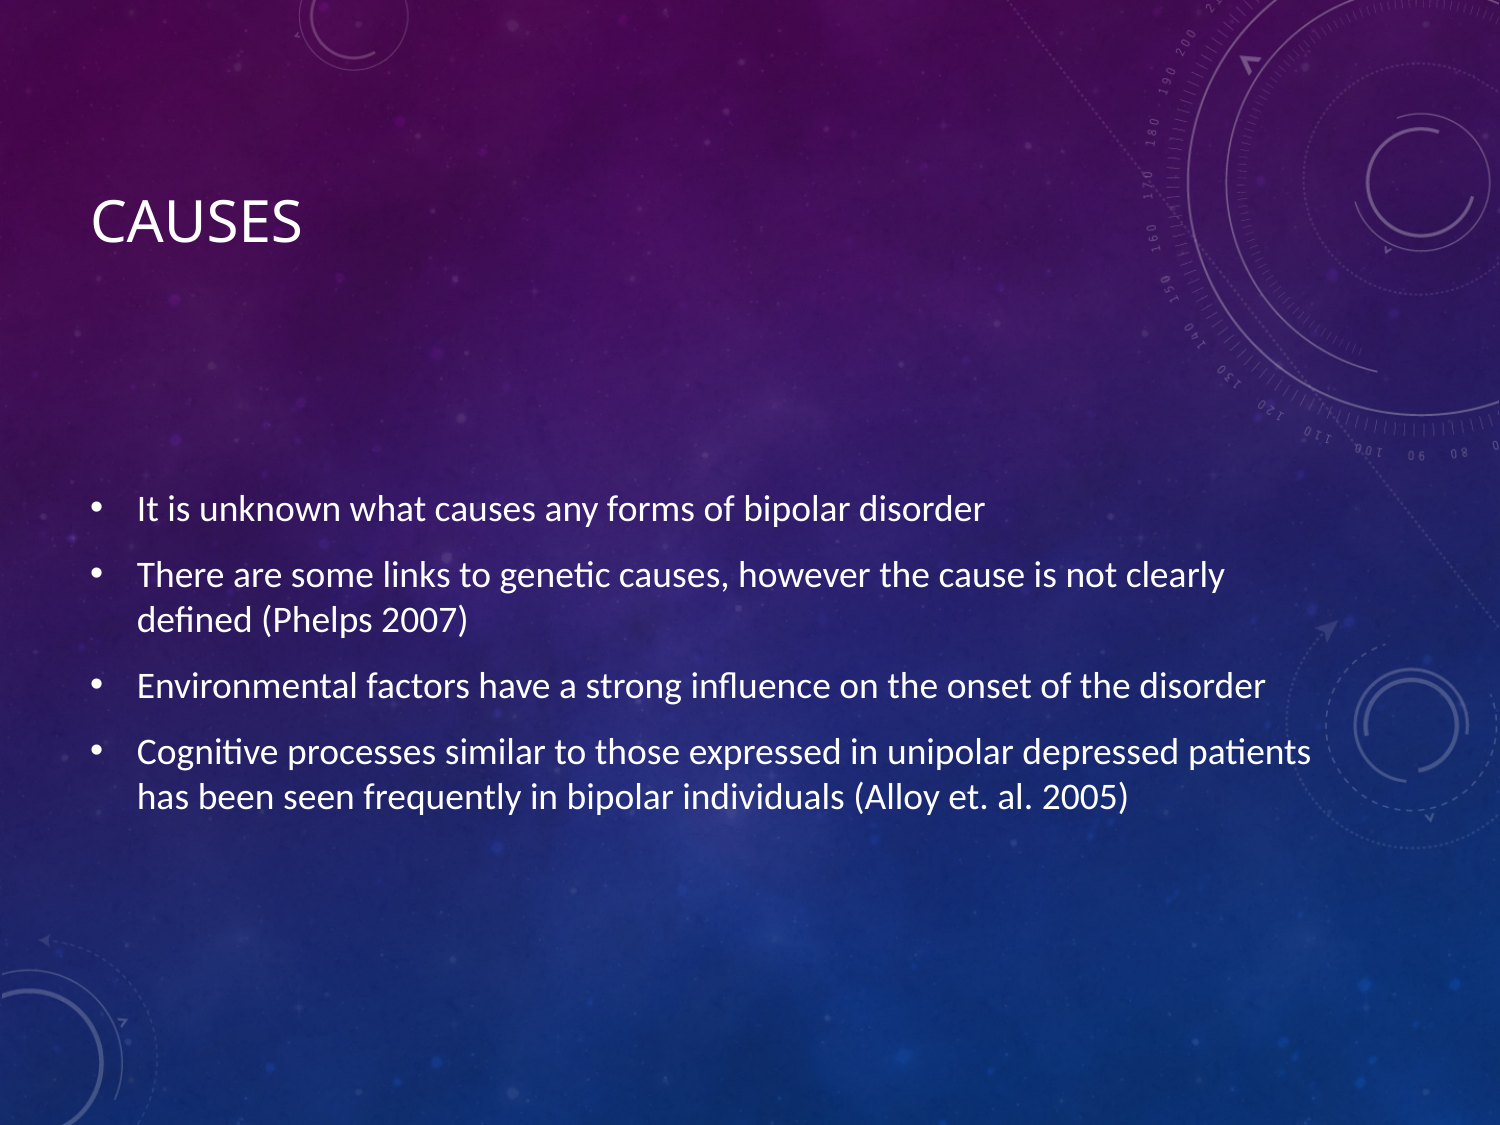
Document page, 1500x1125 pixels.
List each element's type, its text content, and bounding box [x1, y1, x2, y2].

list It is unknown what causes any forms of bipolar disorder There are some links to genetic causes, however the cause is not clearly defined (Phelps 2007) Environmental factors have a strong influence on the onset of the disorder Cognitive processes similar to those expressed in unipolar depressed patients has been seen frequently in bipolar individuals (Alloy et. al. 2005) [75, 351, 1350, 950]
picture [0, 0, 1500, 1125]
title Causes [75, 99, 1350, 339]
